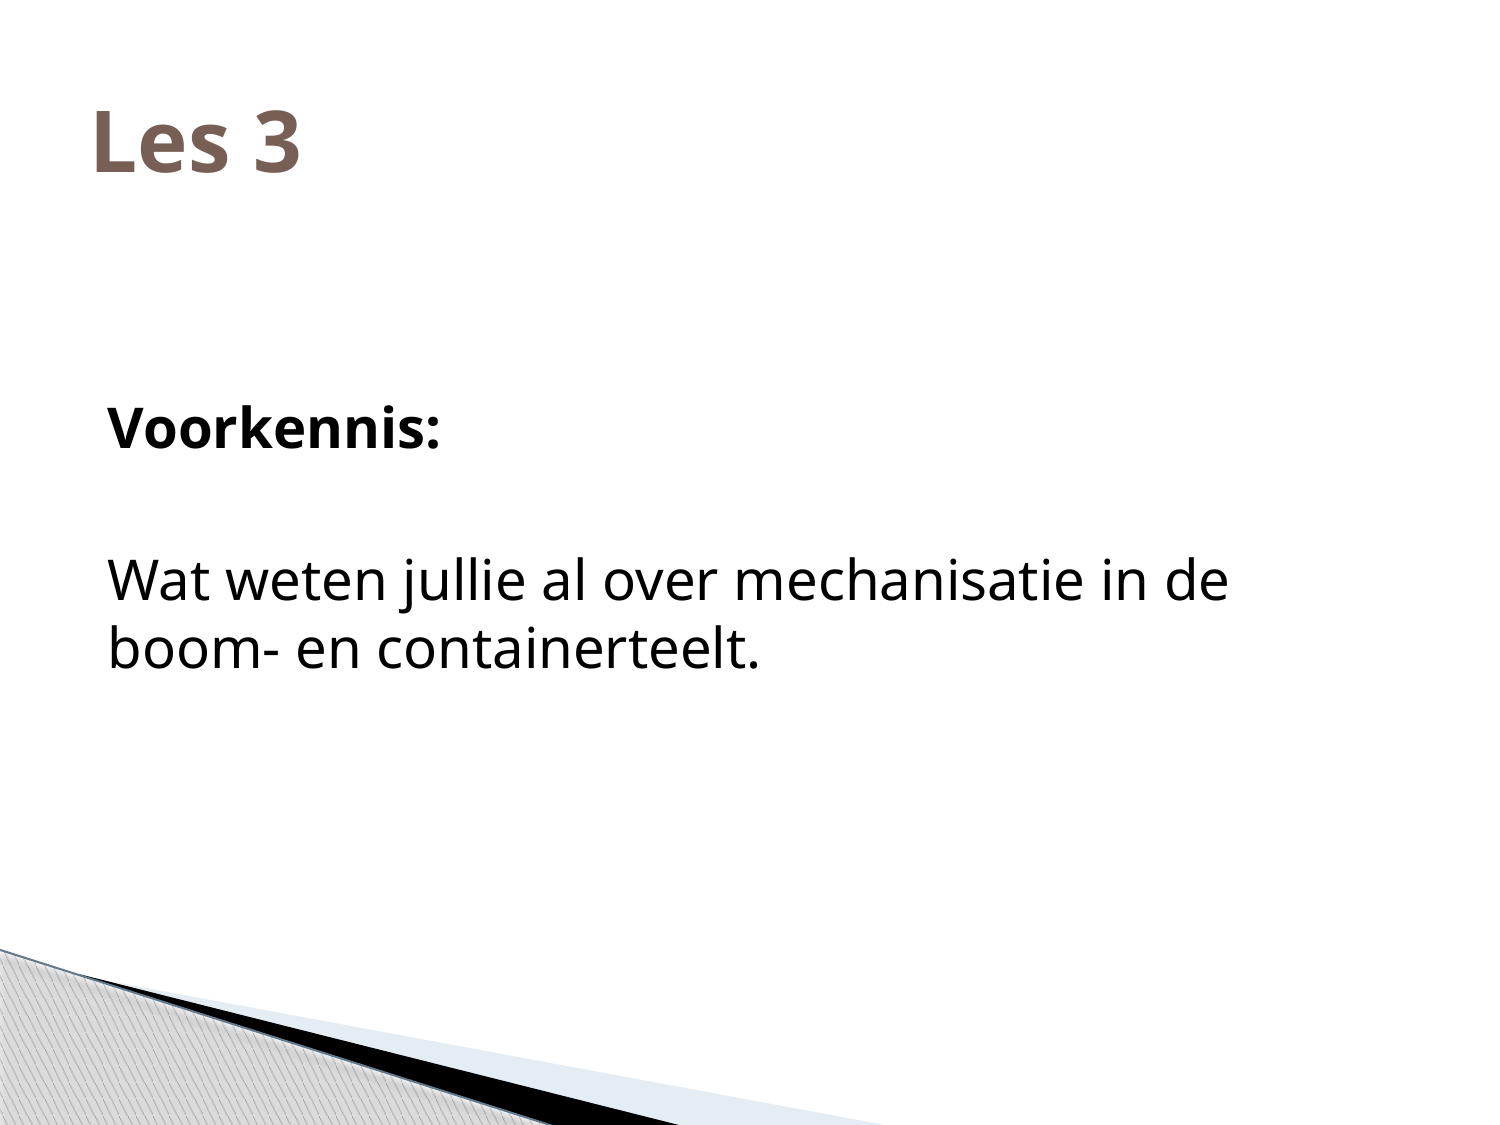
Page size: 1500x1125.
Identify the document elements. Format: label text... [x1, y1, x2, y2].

list Voorkennis: Wat weten jullie al over mechanisatie in de boom- en containerteelt. [75, 385, 1425, 986]
title Les 3 [75, 45, 1425, 233]
